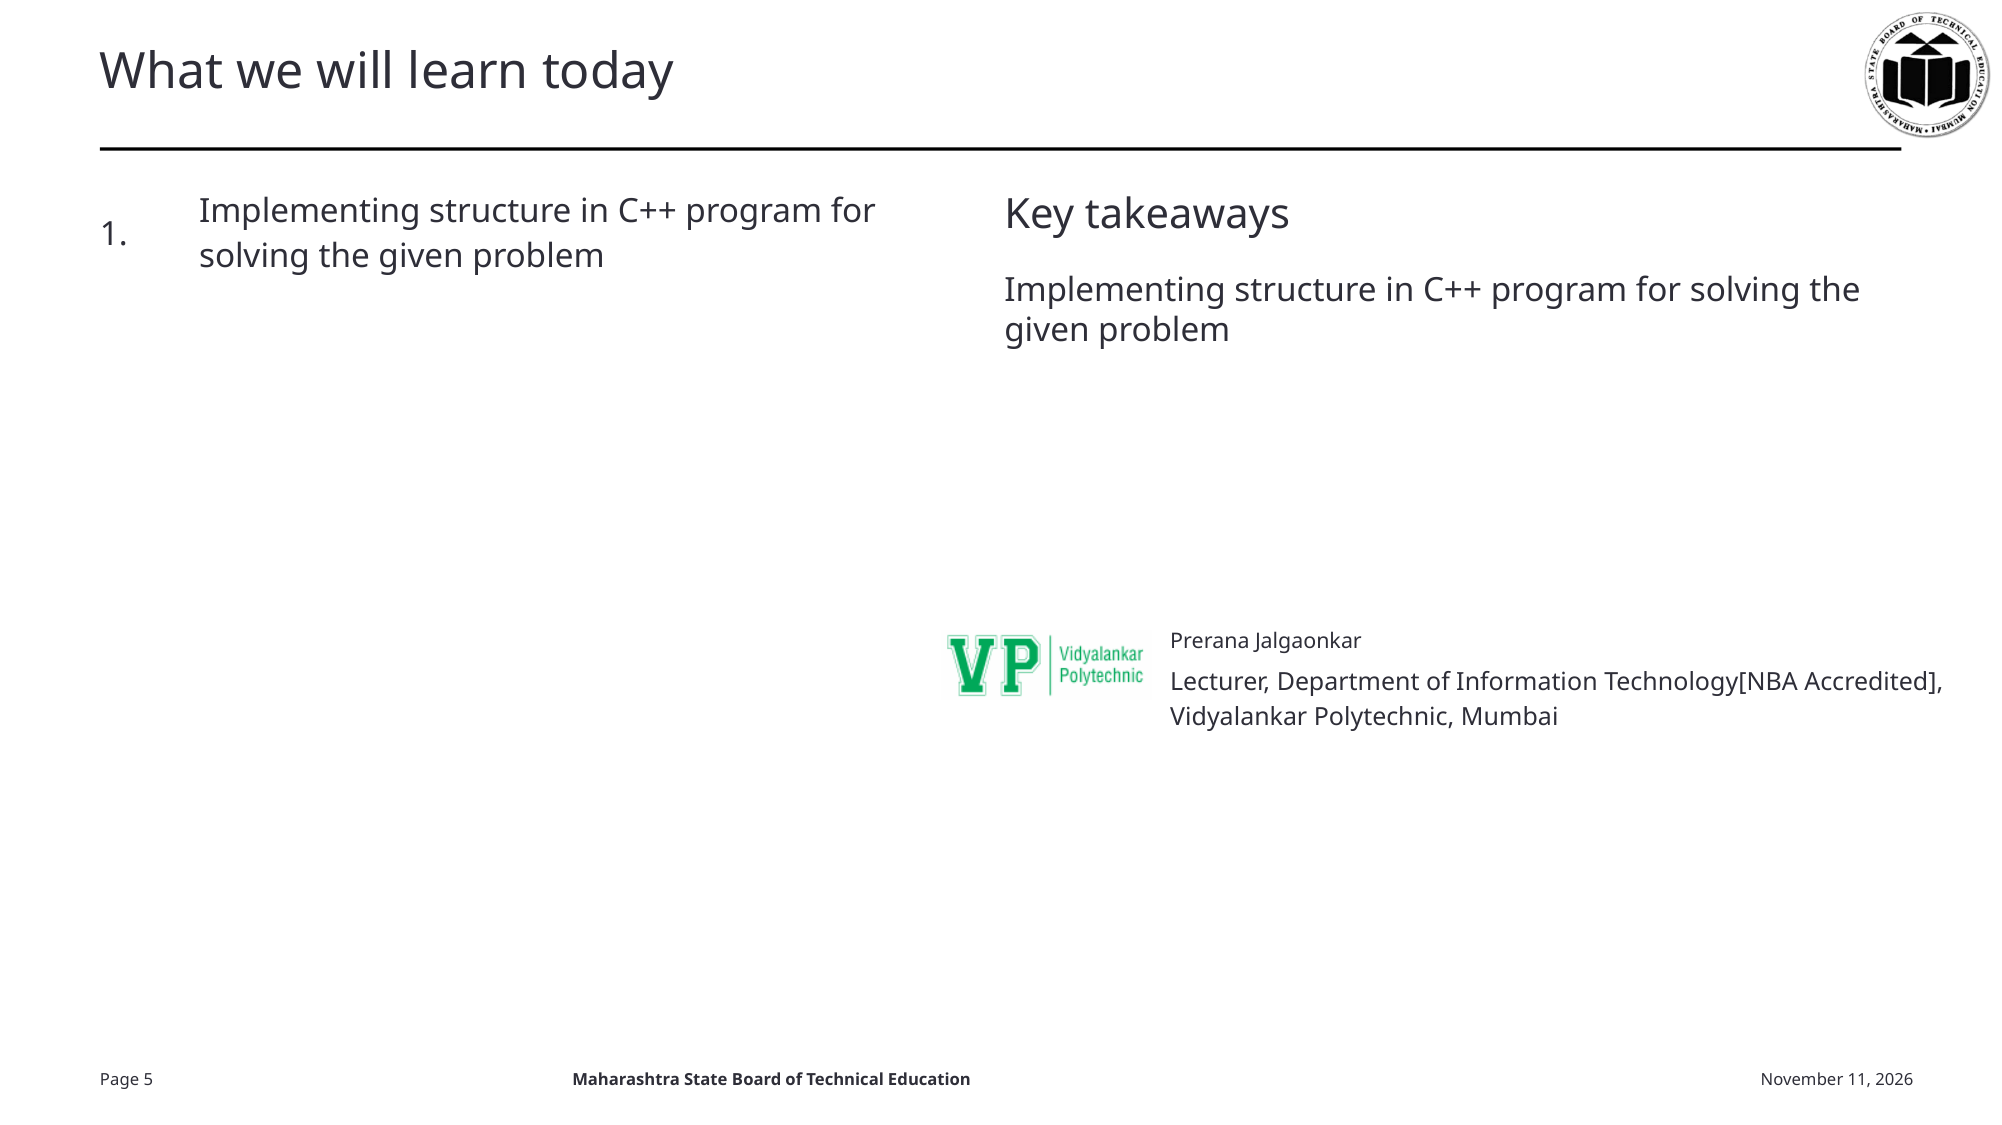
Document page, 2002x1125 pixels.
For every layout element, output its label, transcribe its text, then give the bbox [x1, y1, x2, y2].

title What we will learn today [99, 48, 1901, 145]
picture [940, 630, 1152, 701]
list Prerana Jalgaonkar [1170, 625, 1677, 655]
list Implementing structure in C++ program for solving the given problem [1004, 268, 1901, 533]
list Lecturer, Department of Information Technology[NBA Accredited], Vidyalankar Polytechnic, Mumbai [1170, 665, 1950, 727]
picture [1852, 0, 2001, 149]
list Key takeaways [1004, 186, 1901, 248]
table_header Implementing structure in C++ program for solving the given problem [199, 187, 891, 277]
table_header 1. [100, 187, 199, 277]
